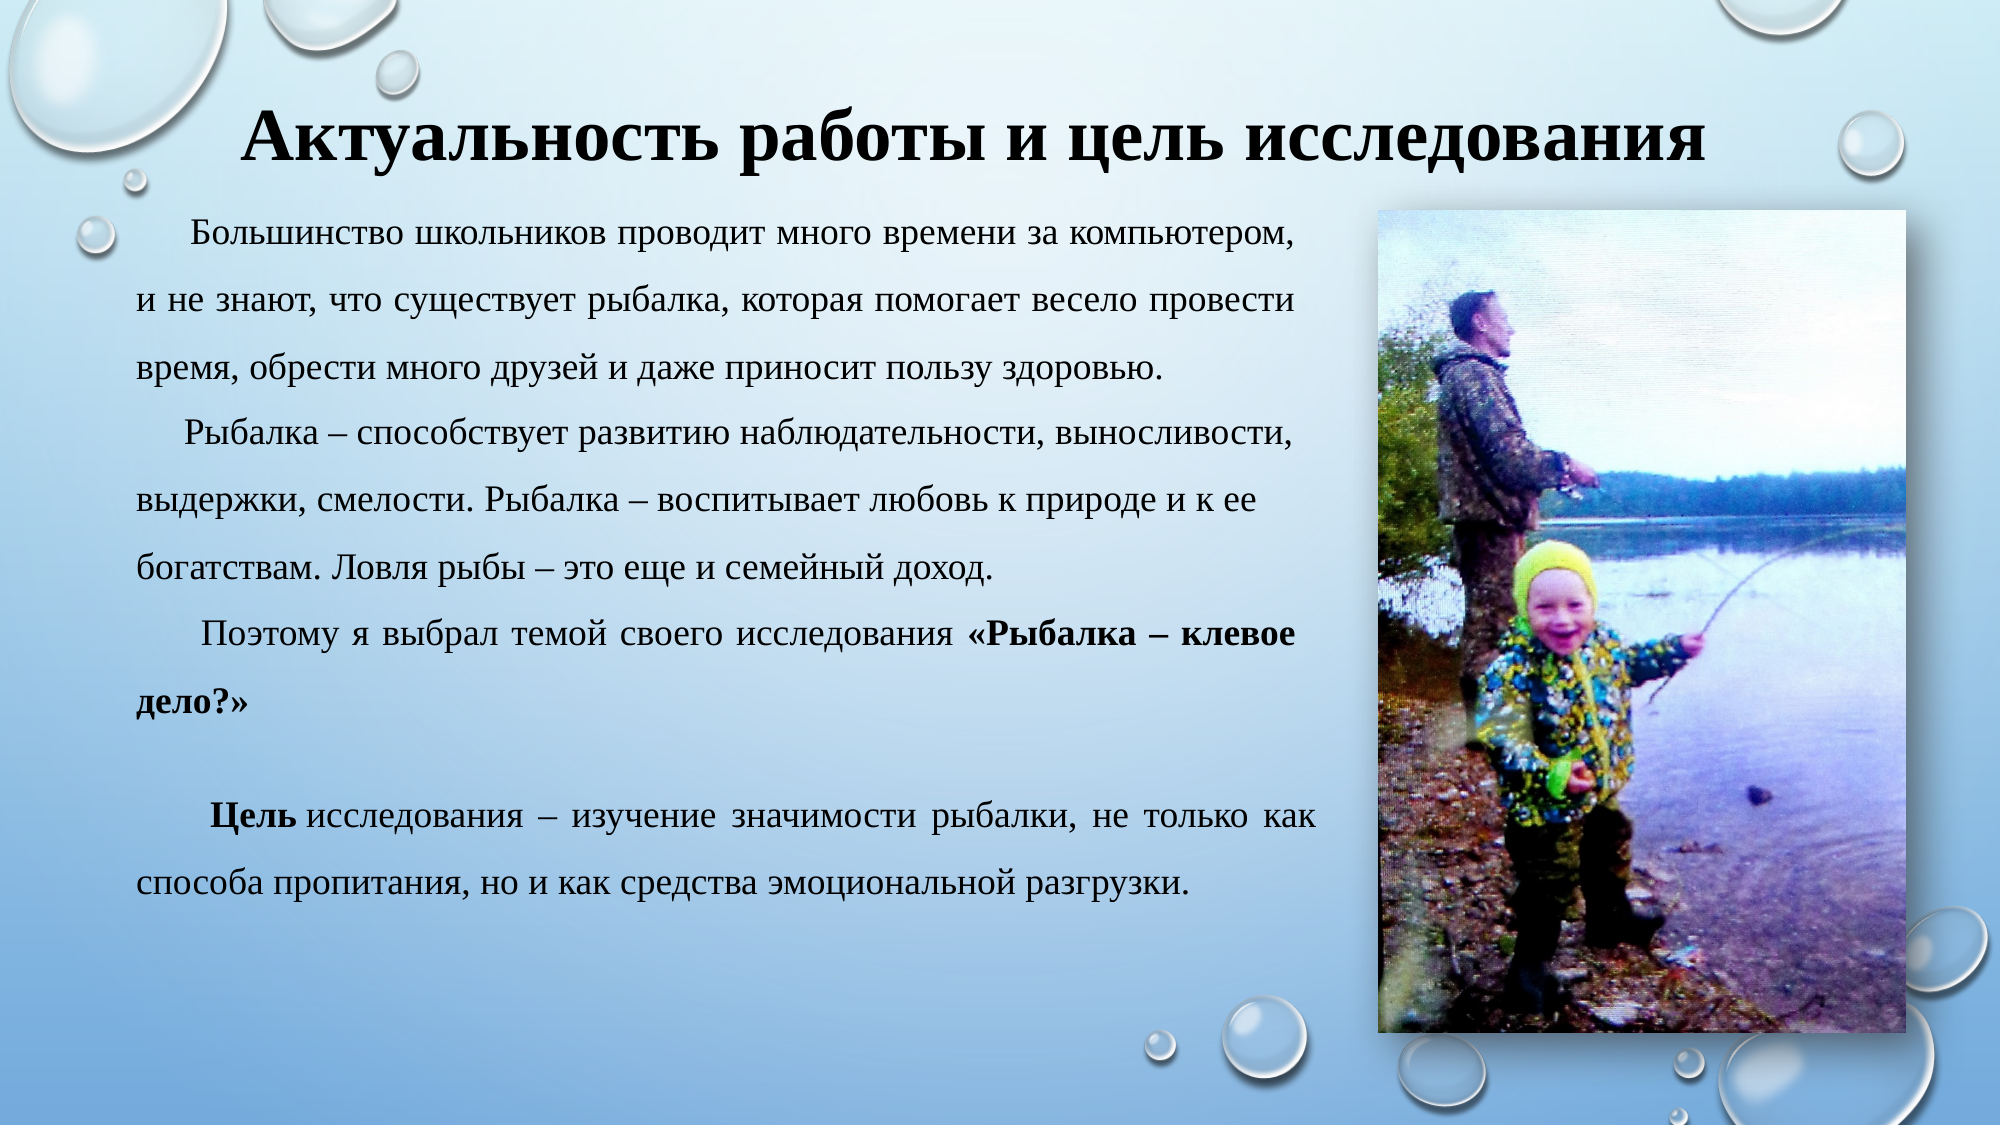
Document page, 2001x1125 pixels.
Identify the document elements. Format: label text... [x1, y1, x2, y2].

text_box Цель исследования – изучение значимости рыбалки, не только как способа пропитания, но и как средства эмоциональной разгрузки. [121, 760, 1333, 910]
text_box Рыбалка – способствует развитию наблюдательности, выносливости, выдержки, смелости. Рыбалка – воспитывает любовь к природе и к ее богатствам. Ловля рыбы – это еще и семейный доход. [121, 376, 1311, 578]
text_box Большинство школьников проводит много времени за компьютером, и не знают, что существует рыбалка, которая помогает весело провести время, обрести много друзей и даже приносит пользу здоровью. [121, 176, 1311, 376]
text_box Актуальность работы и цель исследования [153, 33, 1795, 184]
text_box Поэтому я выбрал темой своего исследования «Рыбалка – клевое дело?» [121, 578, 1311, 728]
picture [0, 0, 2000, 1125]
